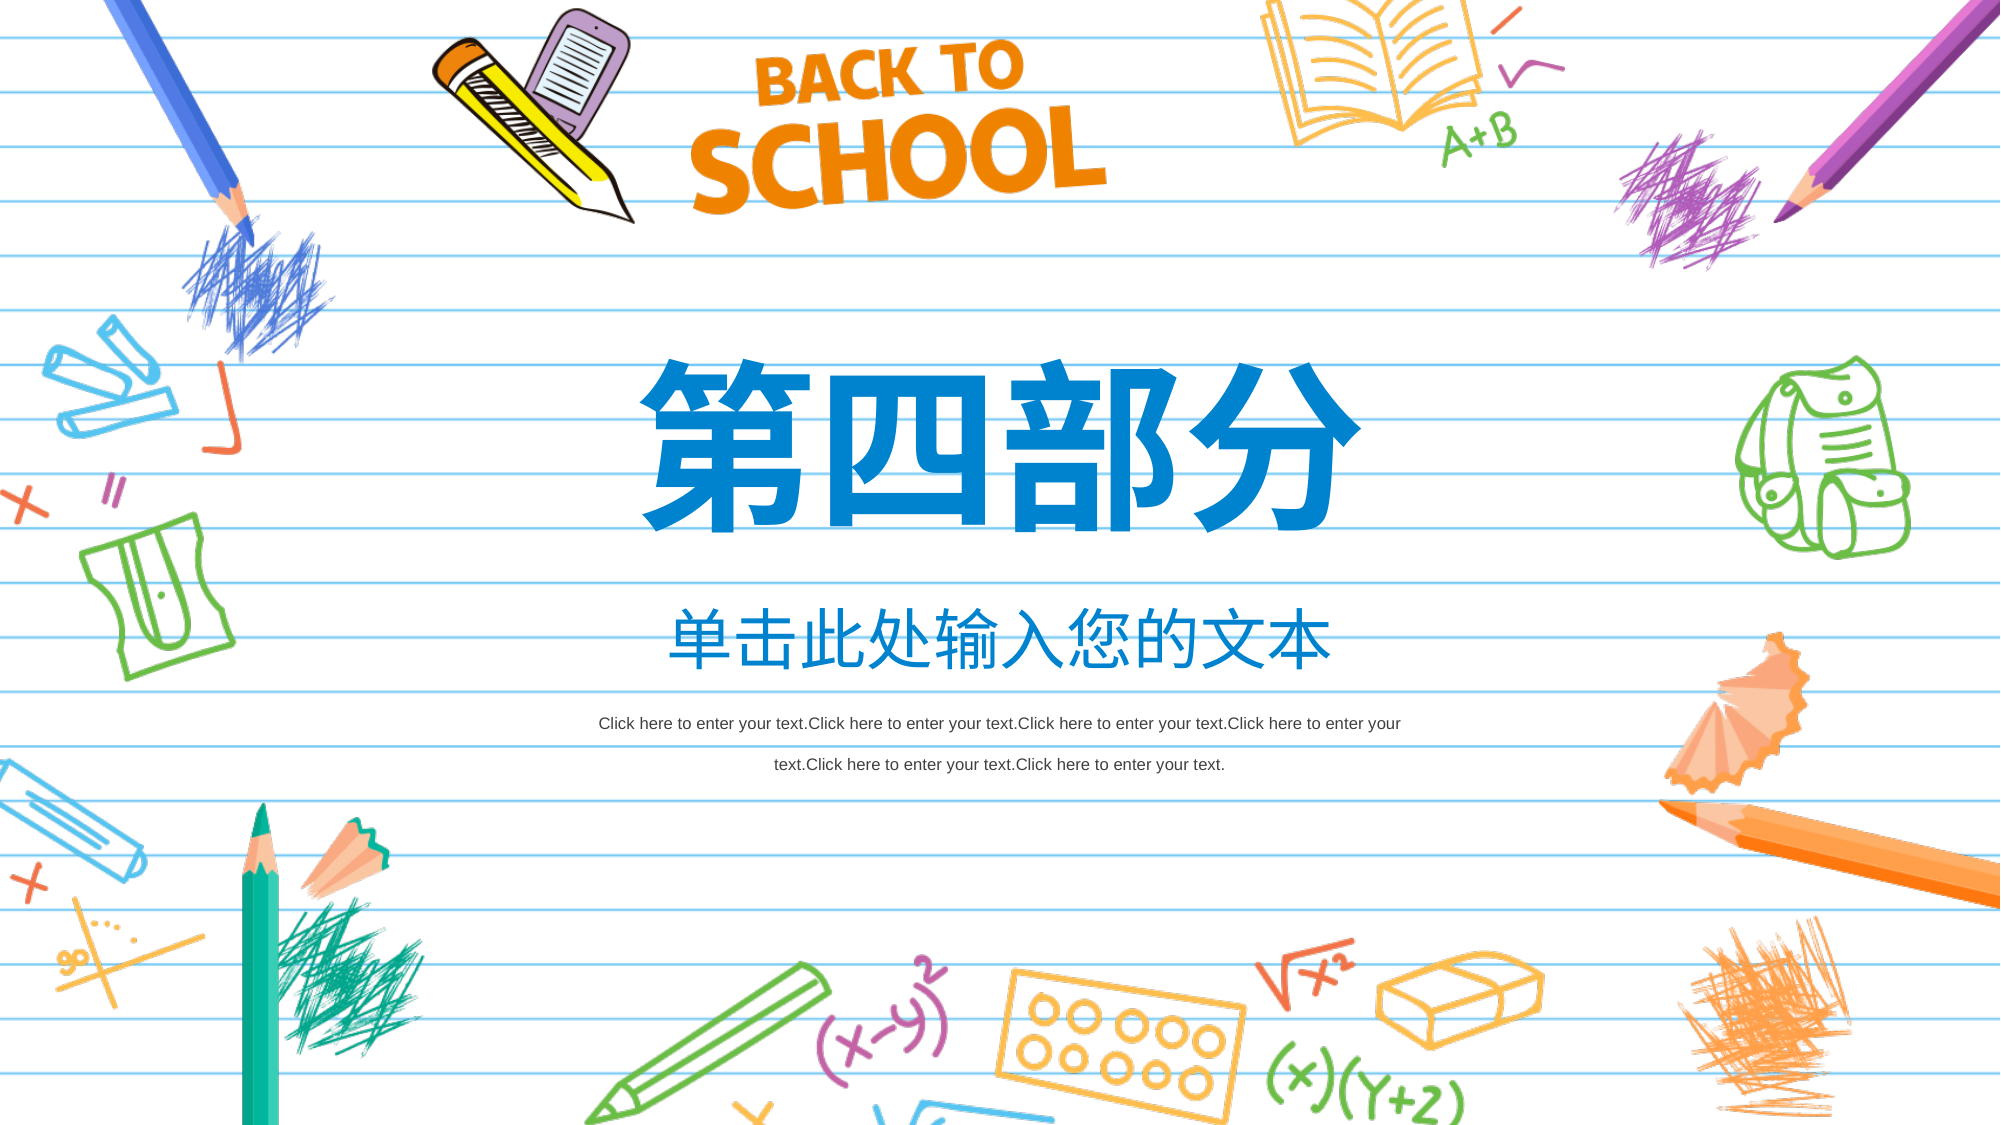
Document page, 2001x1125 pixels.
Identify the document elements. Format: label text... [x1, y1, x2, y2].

text_box Click here to enter your text.Click here to enter your text.Click here to enter your text.Click here to enter your text.Click here to enter your text.Click here to enter your text. [554, 685, 1446, 781]
text_box 第四部分 [496, 325, 1607, 561]
picture [0, 0, 2001, 1125]
text_box 单击此处输入您的文本 [514, 590, 1486, 685]
